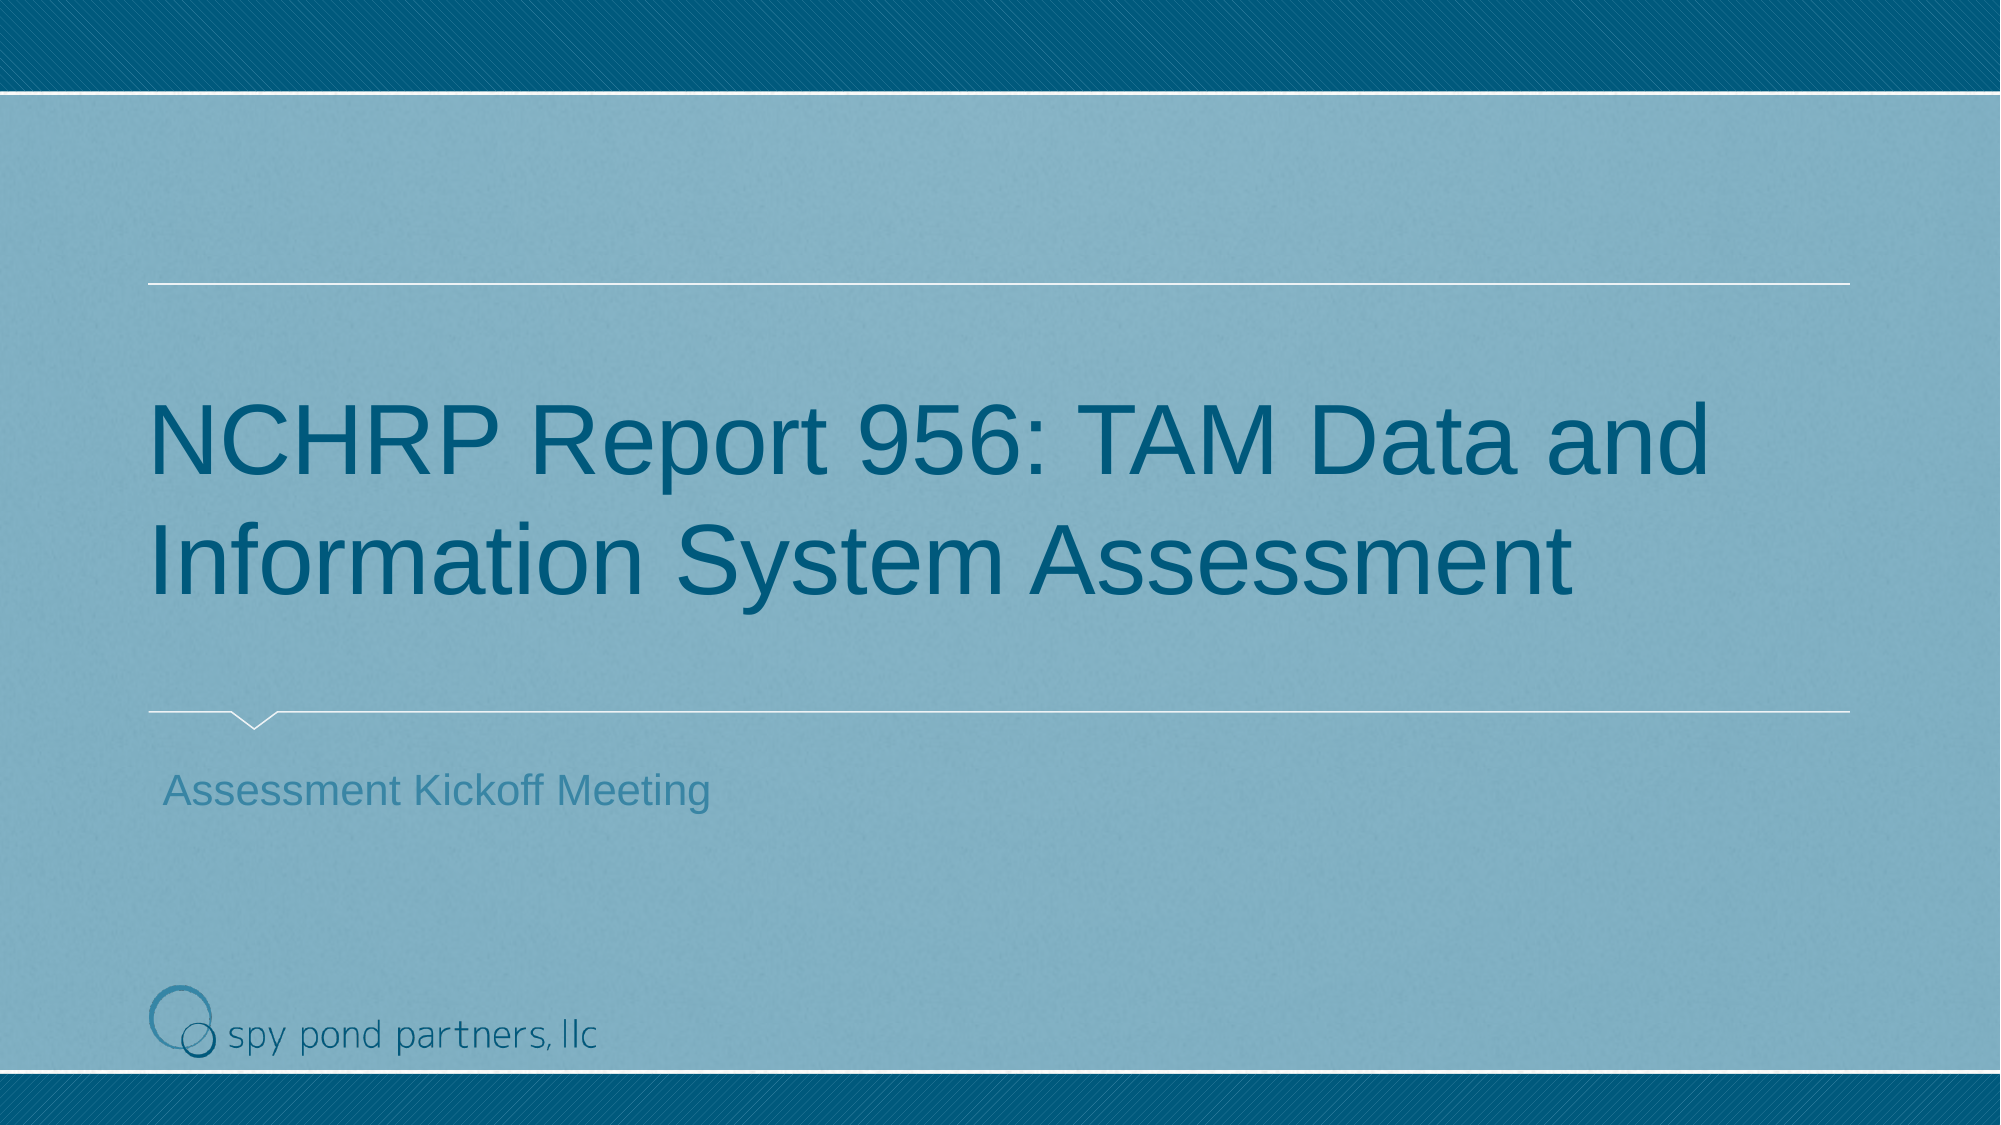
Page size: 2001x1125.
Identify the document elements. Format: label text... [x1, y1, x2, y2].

list Assessment Kickoff Meeting [147, 758, 1850, 991]
picture [147, 984, 598, 1059]
title NCHRP Report 956: TAM Data and Information System Assessment [147, 312, 1850, 678]
